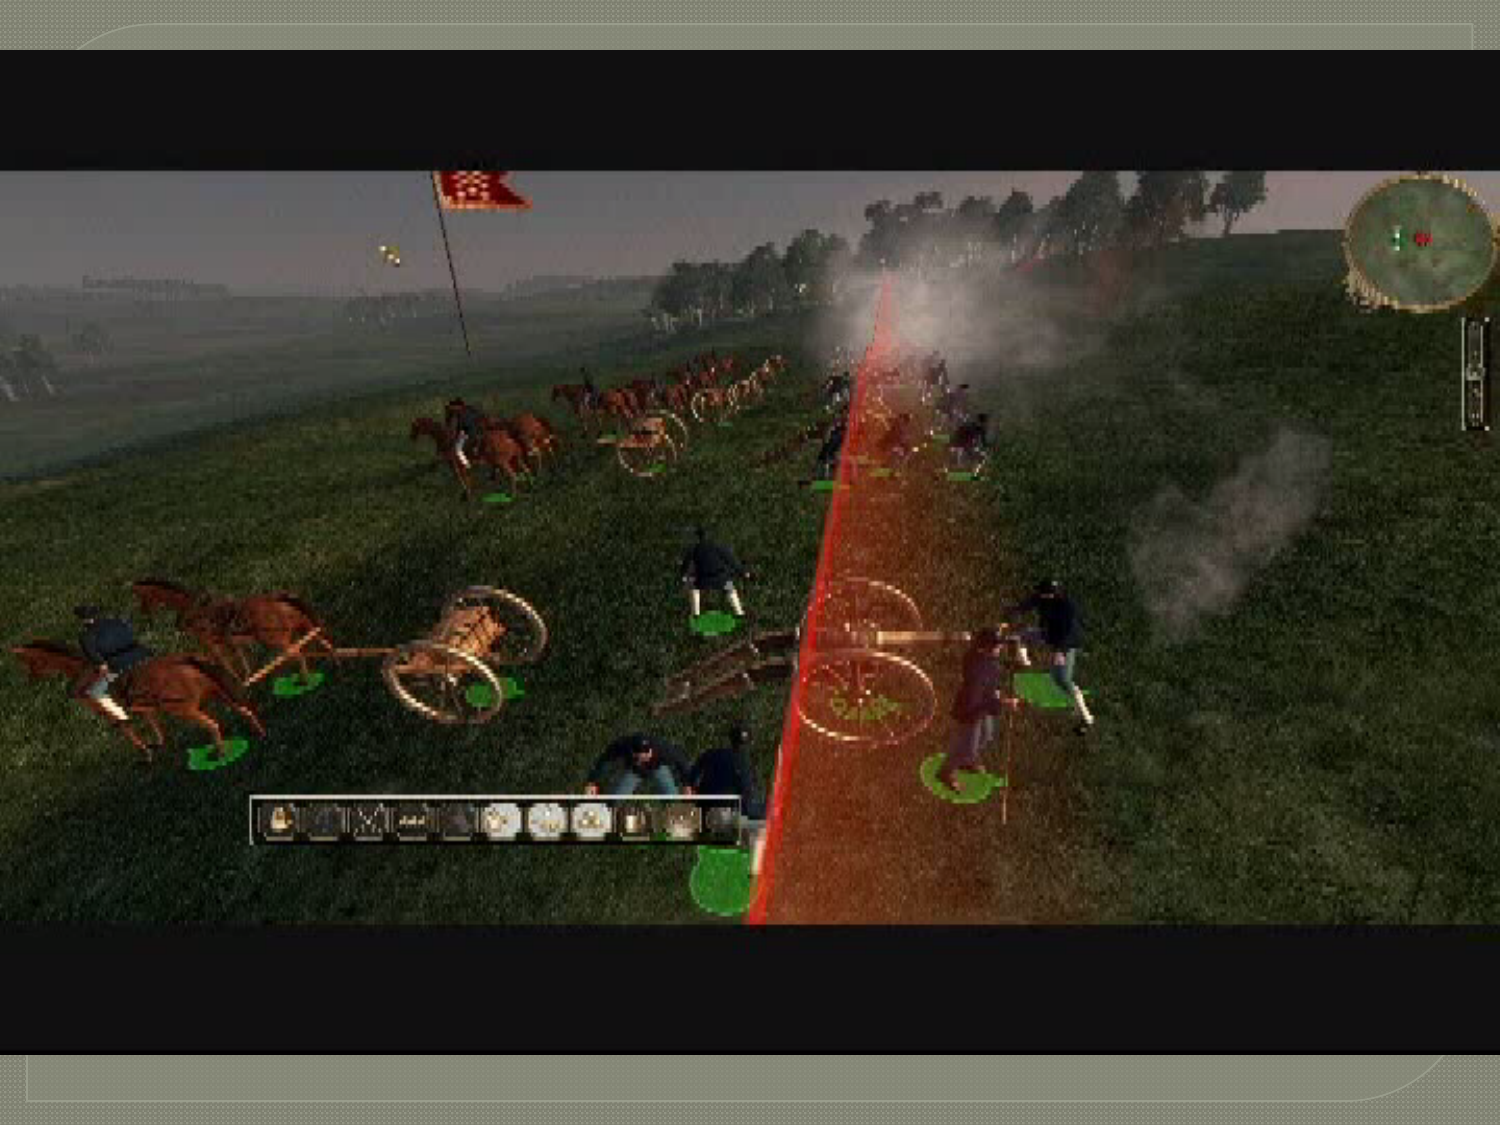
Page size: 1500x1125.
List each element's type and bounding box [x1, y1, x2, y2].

list [0, 49, 1500, 1056]
